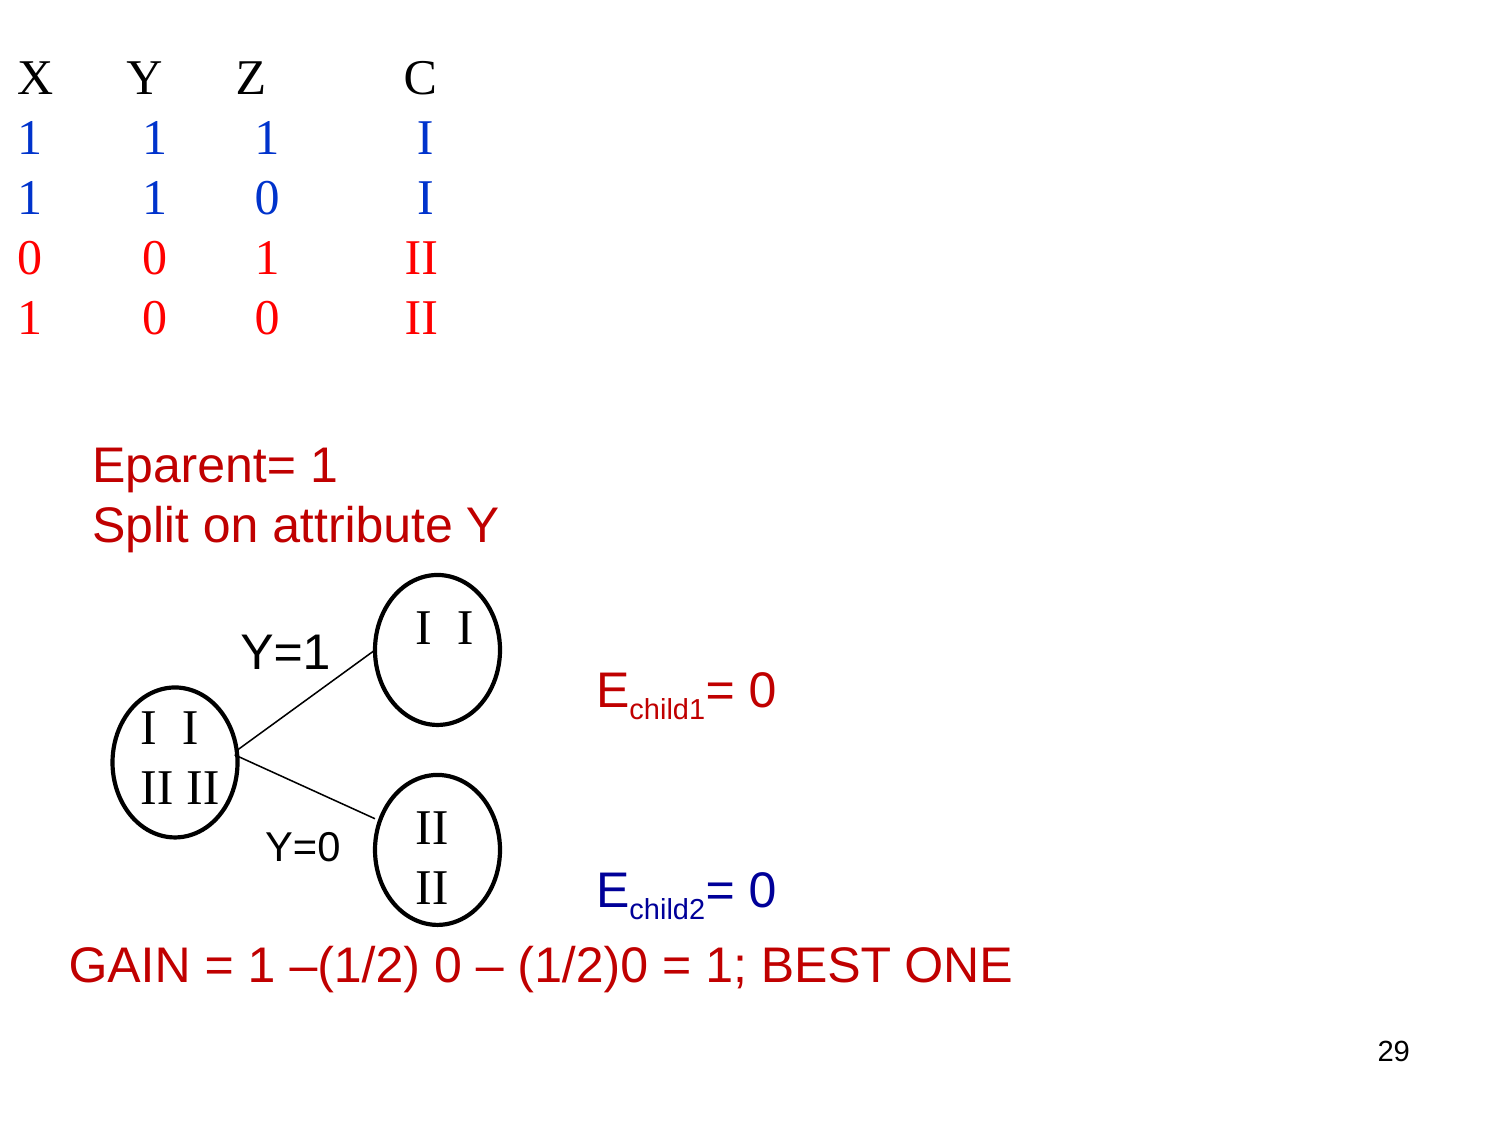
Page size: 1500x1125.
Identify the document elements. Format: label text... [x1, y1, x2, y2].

text_box I I II II [125, 687, 158, 712]
text_box Eparent= 1 Split on attribute Y [77, 424, 515, 560]
text_box [372, 772, 503, 928]
text_box I I II II [217, 807, 231, 823]
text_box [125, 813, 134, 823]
text_box I I [476, 587, 489, 601]
text_box II II [400, 914, 414, 923]
text_box I I [461, 699, 489, 723]
text_box Echild2= 0 [581, 849, 792, 933]
text_box GAIN = 1 –(1/2) 0 – (1/2)0 = 1; BEST ONE [53, 924, 1029, 1060]
text_box X Y Z C 1 1 I 1 1 0 I 0 0 1 II 1 0 0 II [2, 37, 603, 353]
text_box I I II II [192, 687, 232, 724]
text_box I I [400, 714, 414, 723]
text_box [372, 572, 503, 728]
text_box Echild1= 0 [581, 649, 792, 733]
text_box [237, 649, 376, 751]
text_box [110, 685, 232, 840]
text_box Y=0 [250, 827, 356, 878]
text_box Y=1 [225, 612, 346, 688]
slide_number 29 [1074, 1024, 1426, 1103]
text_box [234, 755, 376, 819]
